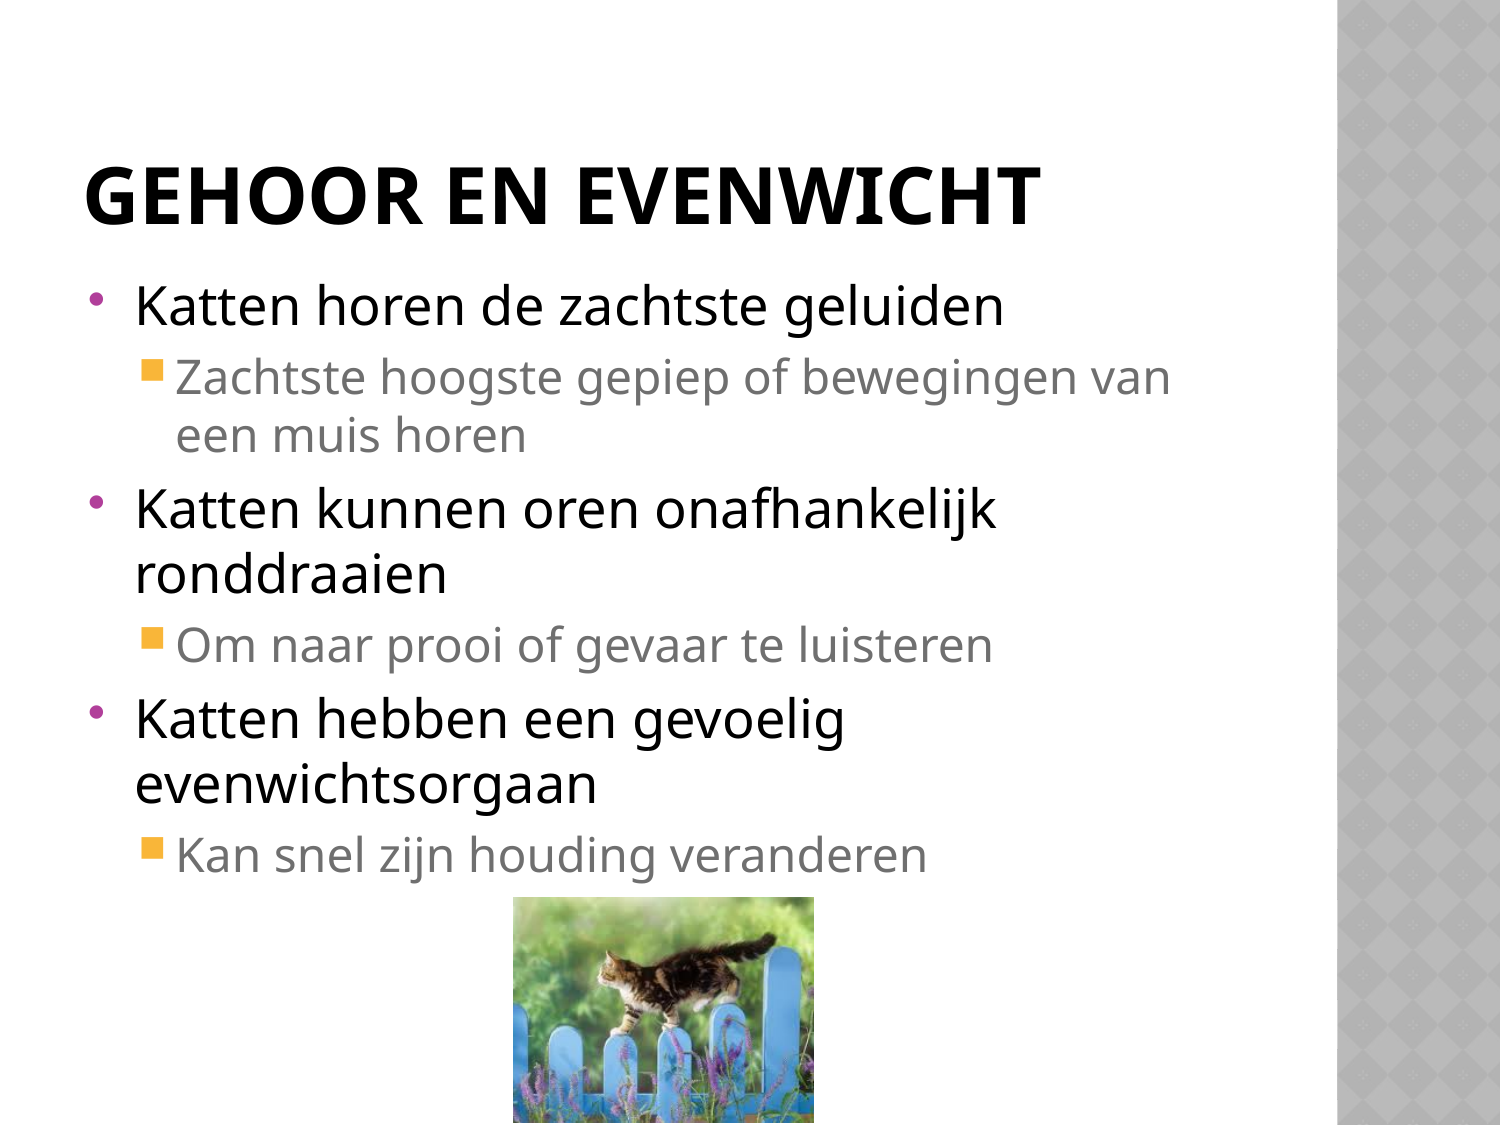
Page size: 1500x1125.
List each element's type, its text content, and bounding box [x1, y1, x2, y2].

list Katten horen de zachtste geluiden Zachtste hoogste gepiep of bewegingen van een muis horen Katten kunnen oren onafhankelijk ronddraaien Om naar prooi of gevaar te luisteren Katten hebben een gevoelig evenwichtsorgaan Kan snel zijn houding veranderen [75, 264, 1263, 1059]
title Gehoor en evenwicht [75, 52, 1263, 240]
picture [513, 897, 815, 1124]
